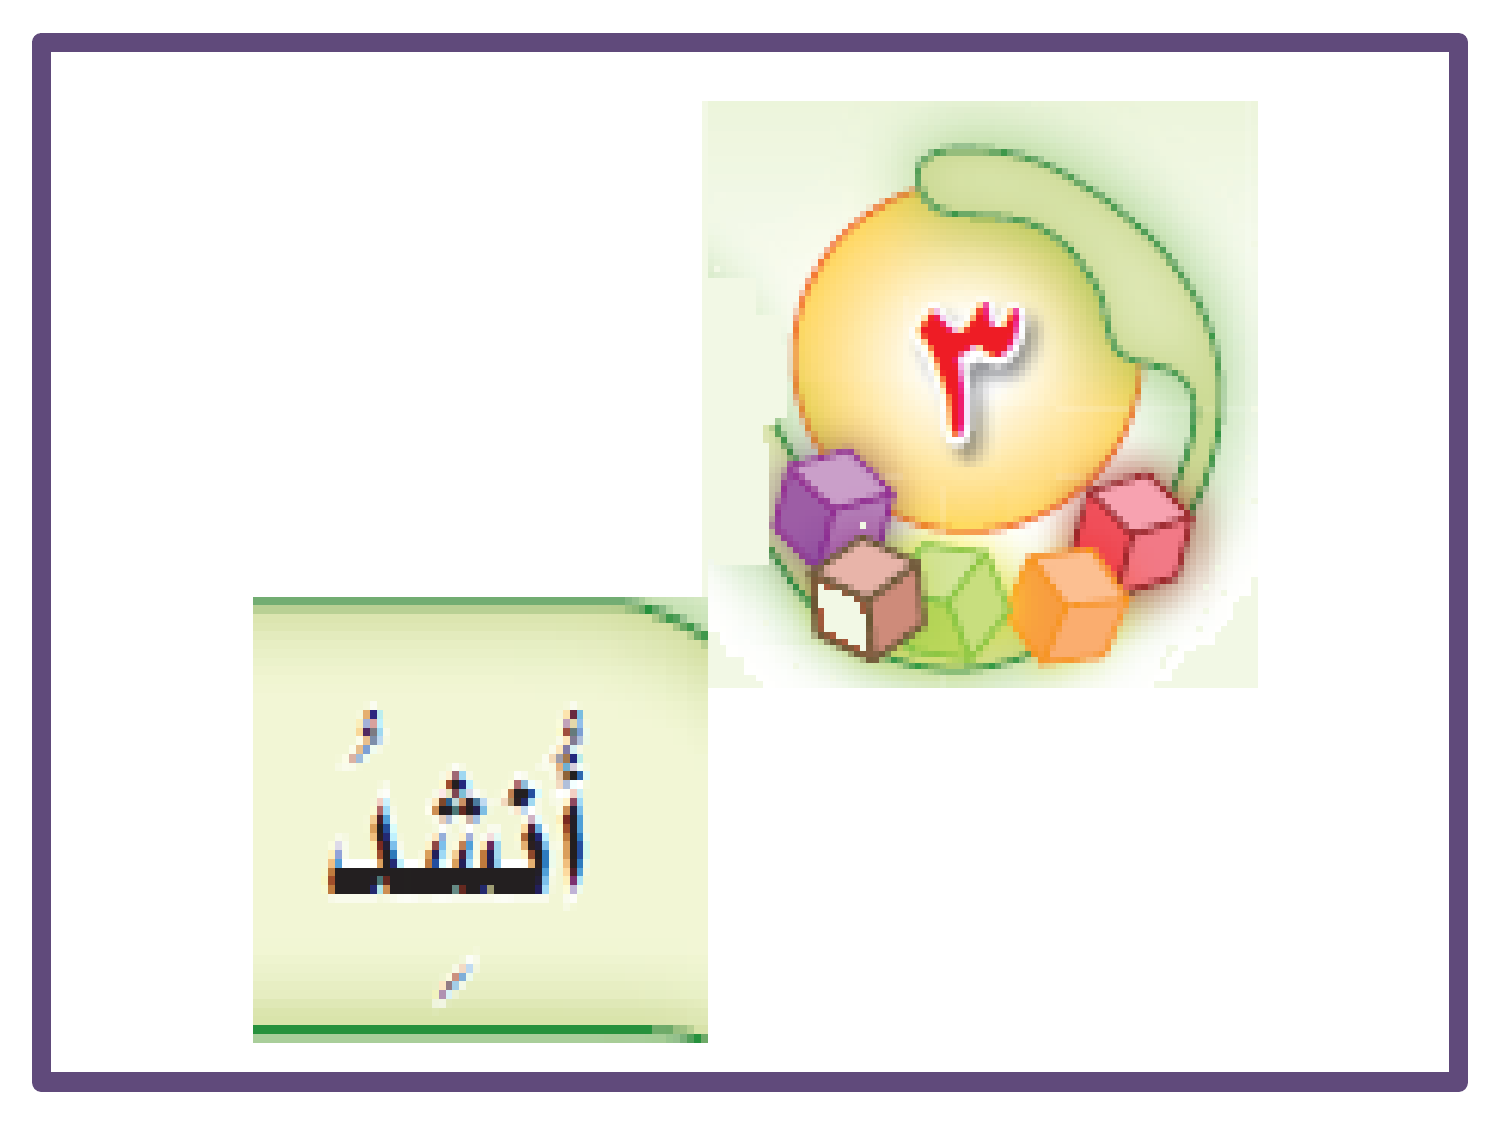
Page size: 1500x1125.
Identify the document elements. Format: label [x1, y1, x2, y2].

text_box [39, 41, 1461, 1084]
picture [253, 101, 1259, 1043]
